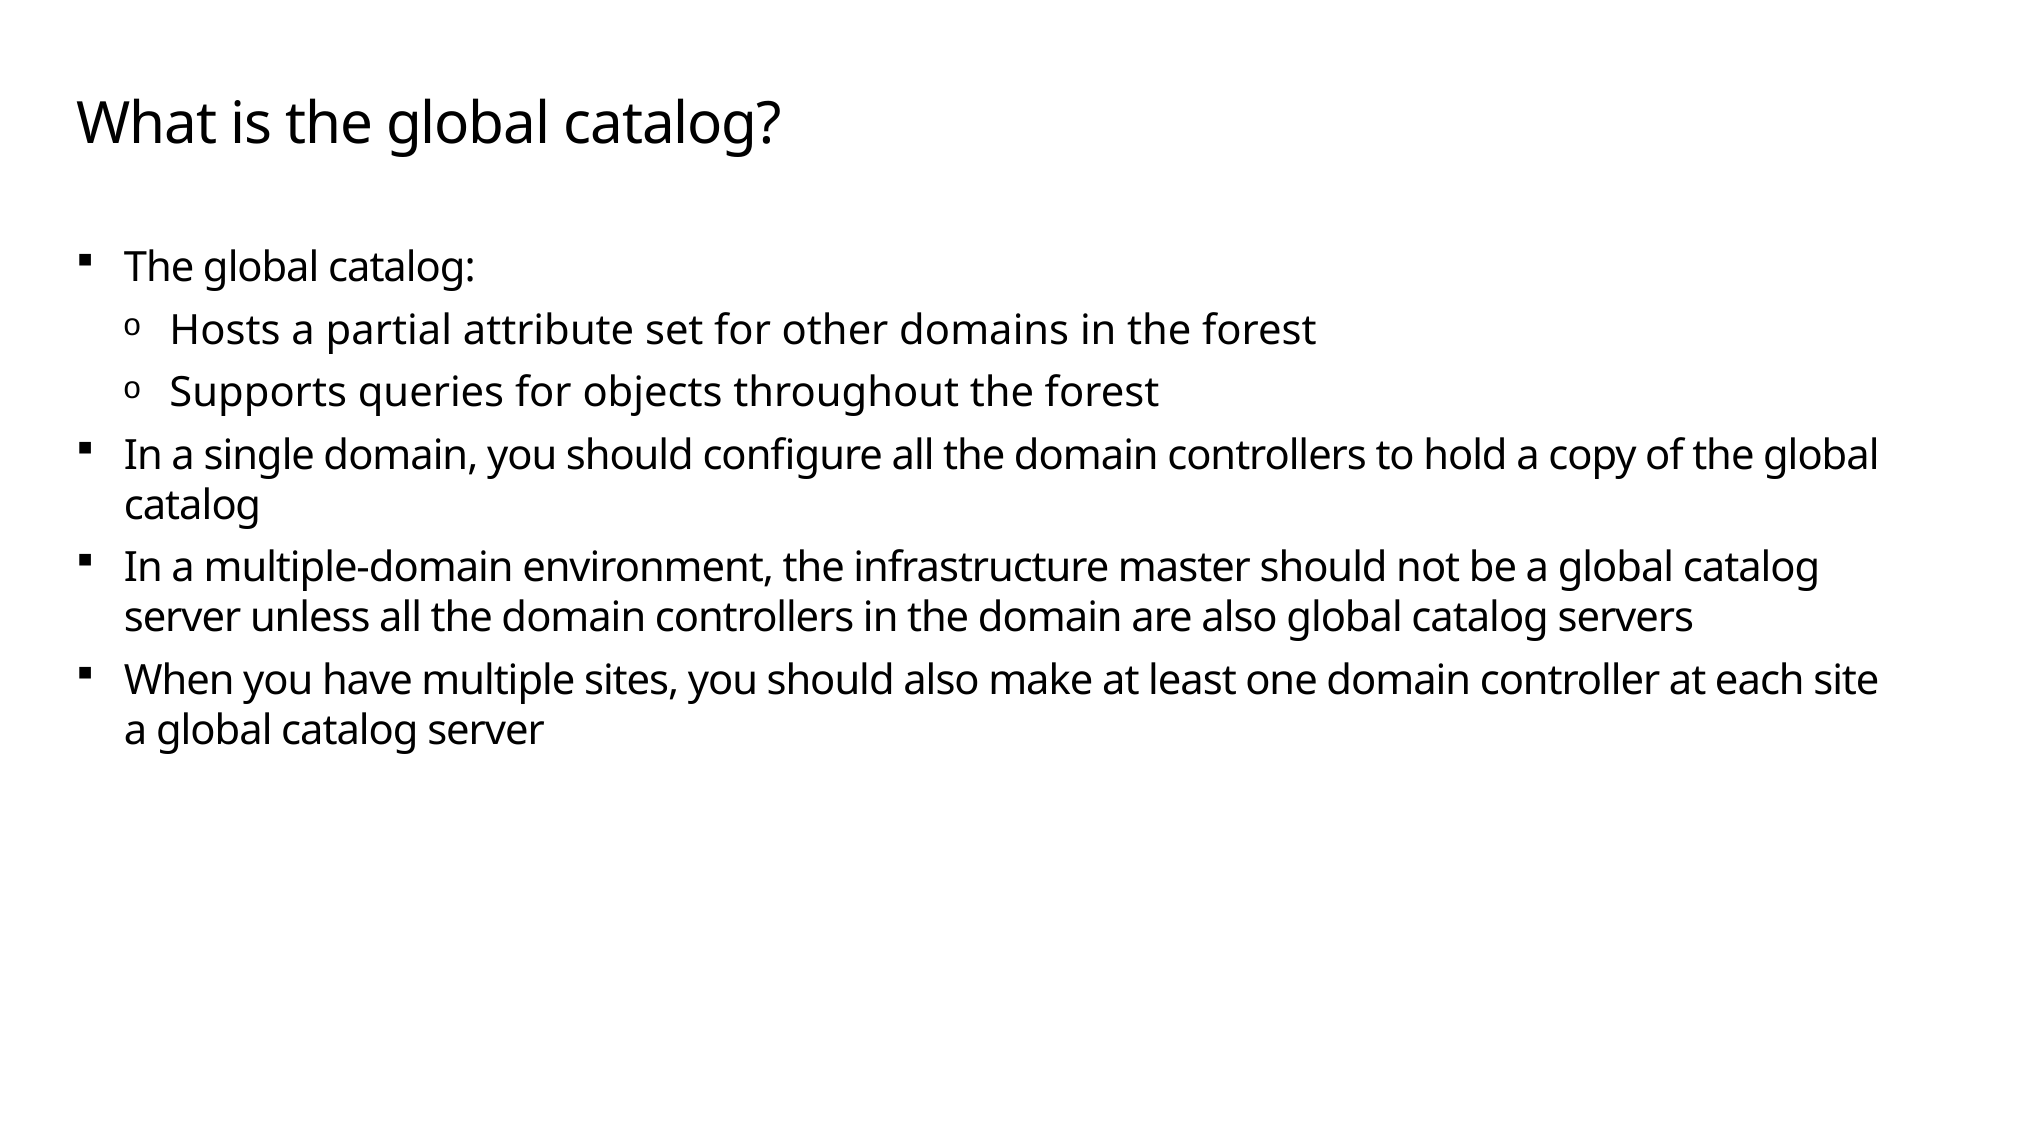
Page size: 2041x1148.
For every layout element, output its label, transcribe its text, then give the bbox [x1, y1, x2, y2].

title What is the global catalog? [76, 93, 1968, 161]
list The global catalog: Hosts a partial attribute set for other domains in the forest Supports queries for objects throughout the forest In a single domain, you should configure all the domain controllers to hold a copy of the global catalog In a multiple-domain environment, the infrastructure master should not be a global catalog server unless all the domain controllers in the domain are also global catalog servers When you have multiple sites, you should also make at least one domain controller at each site a global catalog server [76, 240, 1900, 1014]
